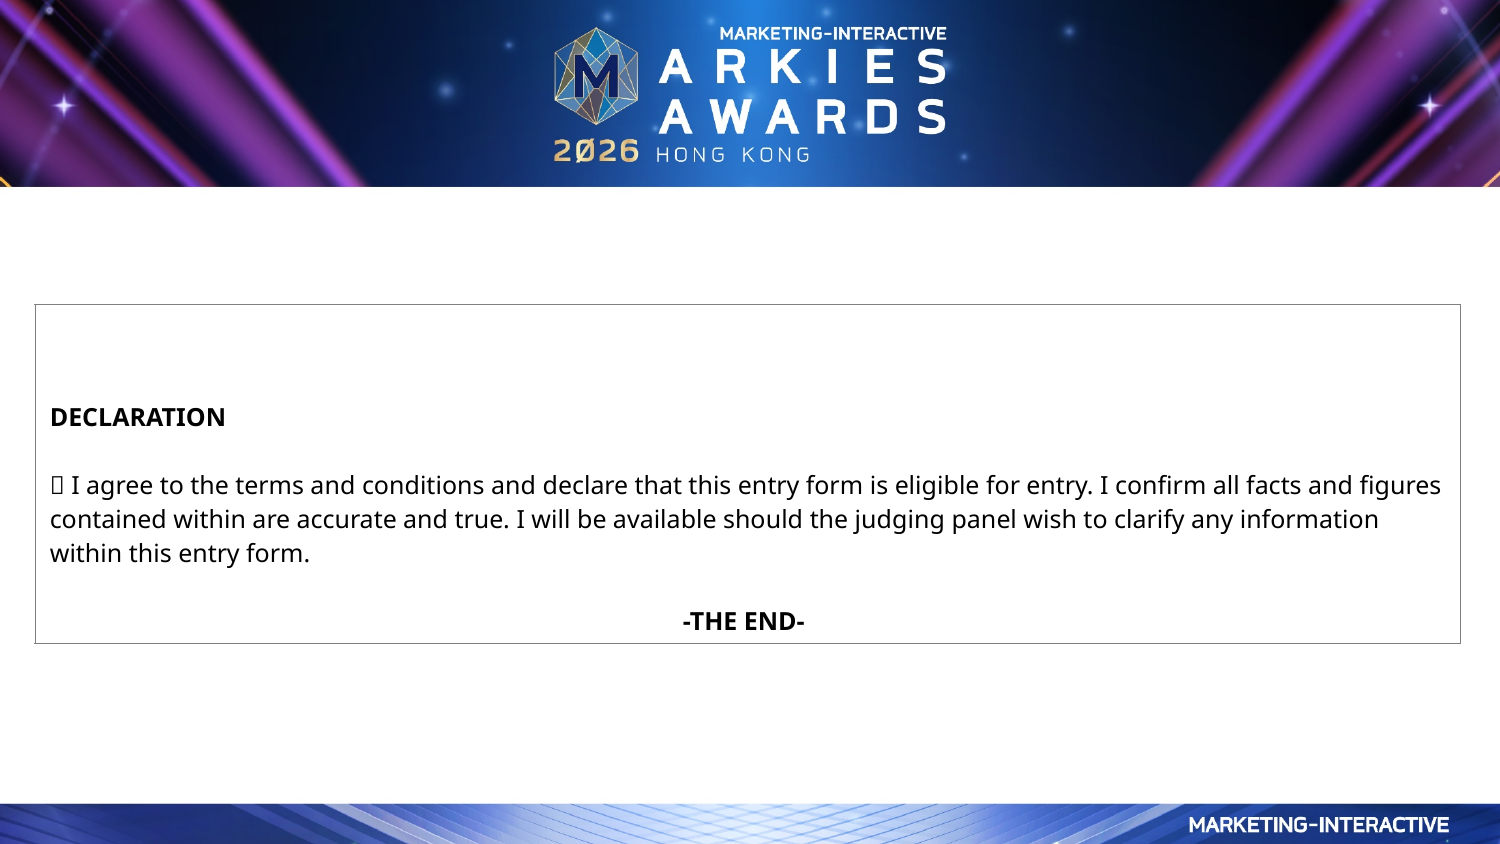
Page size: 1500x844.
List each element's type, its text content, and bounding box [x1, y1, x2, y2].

picture [0, 0, 1500, 844]
table_header DECLARATION  I agree to the terms and conditions and declare that this entry form is eligible for entry. I confirm all facts and figures contained within are accurate and true. I will be available should the judging panel wish to clarify any information within this entry form. -THE END- [36, 305, 1460, 643]
text_box [34, 18, 1276, 106]
